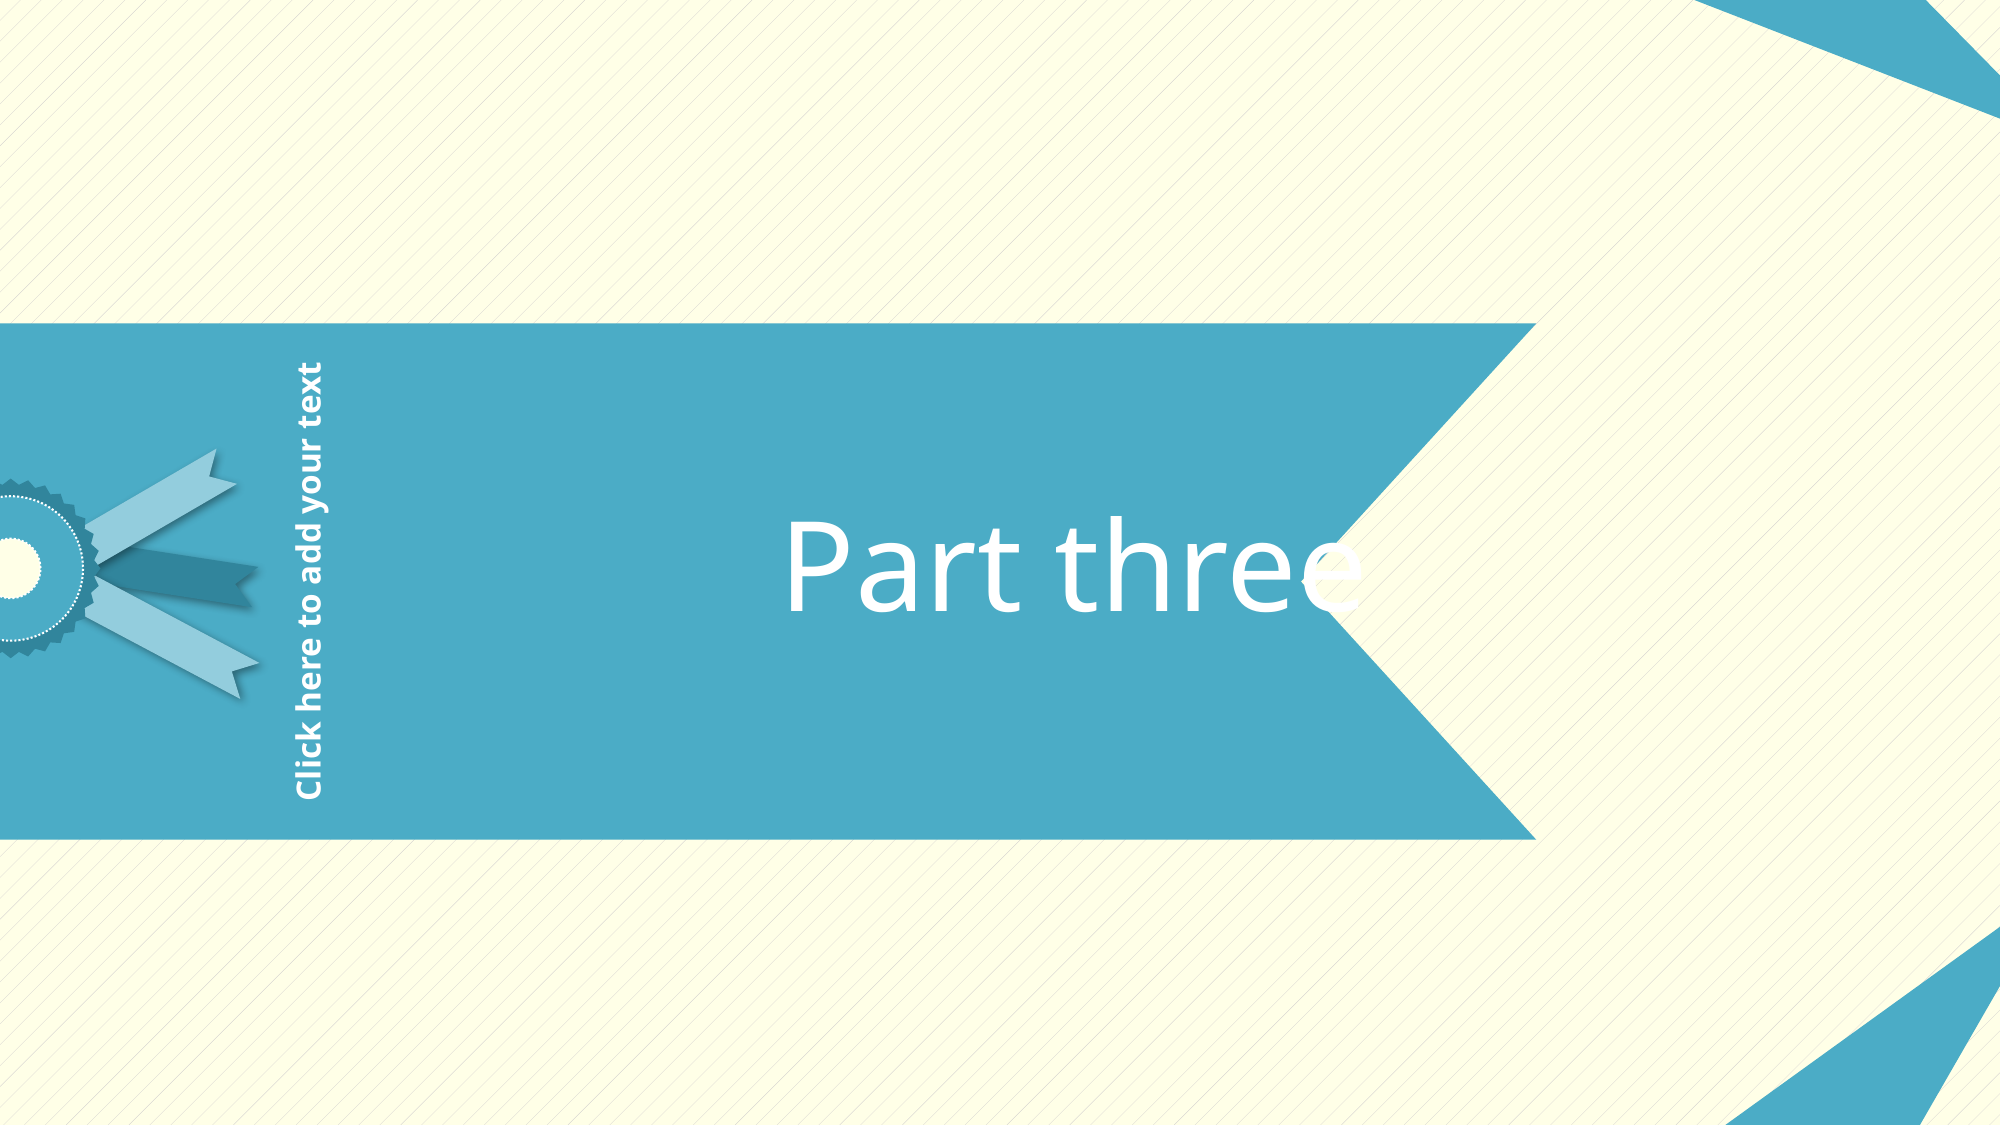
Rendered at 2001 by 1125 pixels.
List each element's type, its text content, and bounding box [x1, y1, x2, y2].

text_box Click here to add your text [280, 293, 335, 871]
text_box [335, 322, 1539, 841]
text_box [1691, 0, 2000, 120]
text_box [0, 322, 280, 841]
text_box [0, 478, 264, 659]
text_box [1723, 925, 2000, 1125]
text_box Part three [765, 478, 1517, 644]
